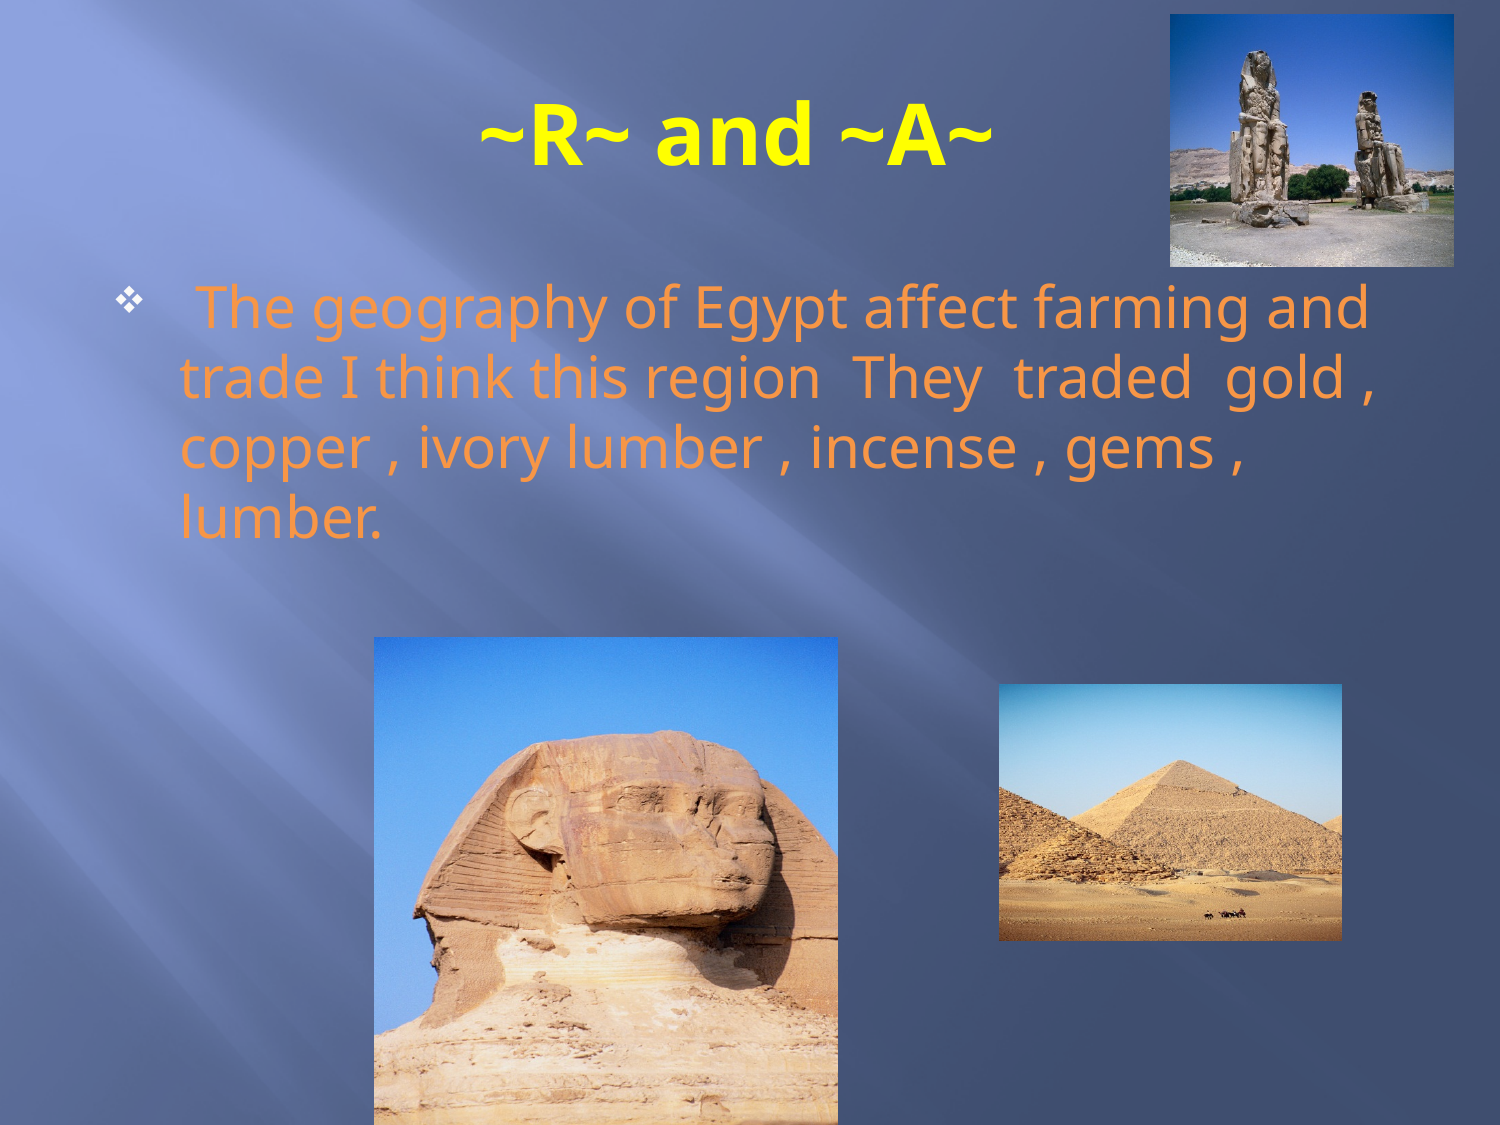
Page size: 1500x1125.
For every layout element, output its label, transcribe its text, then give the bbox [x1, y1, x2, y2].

picture [1170, 14, 1454, 267]
picture [999, 684, 1342, 941]
list The geography of Egypt affect farming and trade I think this region They traded gold , copper , ivory lumber , incense , gems , lumber. [75, 262, 1425, 1035]
title ~R~ and ~A~ [62, 37, 1170, 225]
picture [374, 637, 838, 1125]
